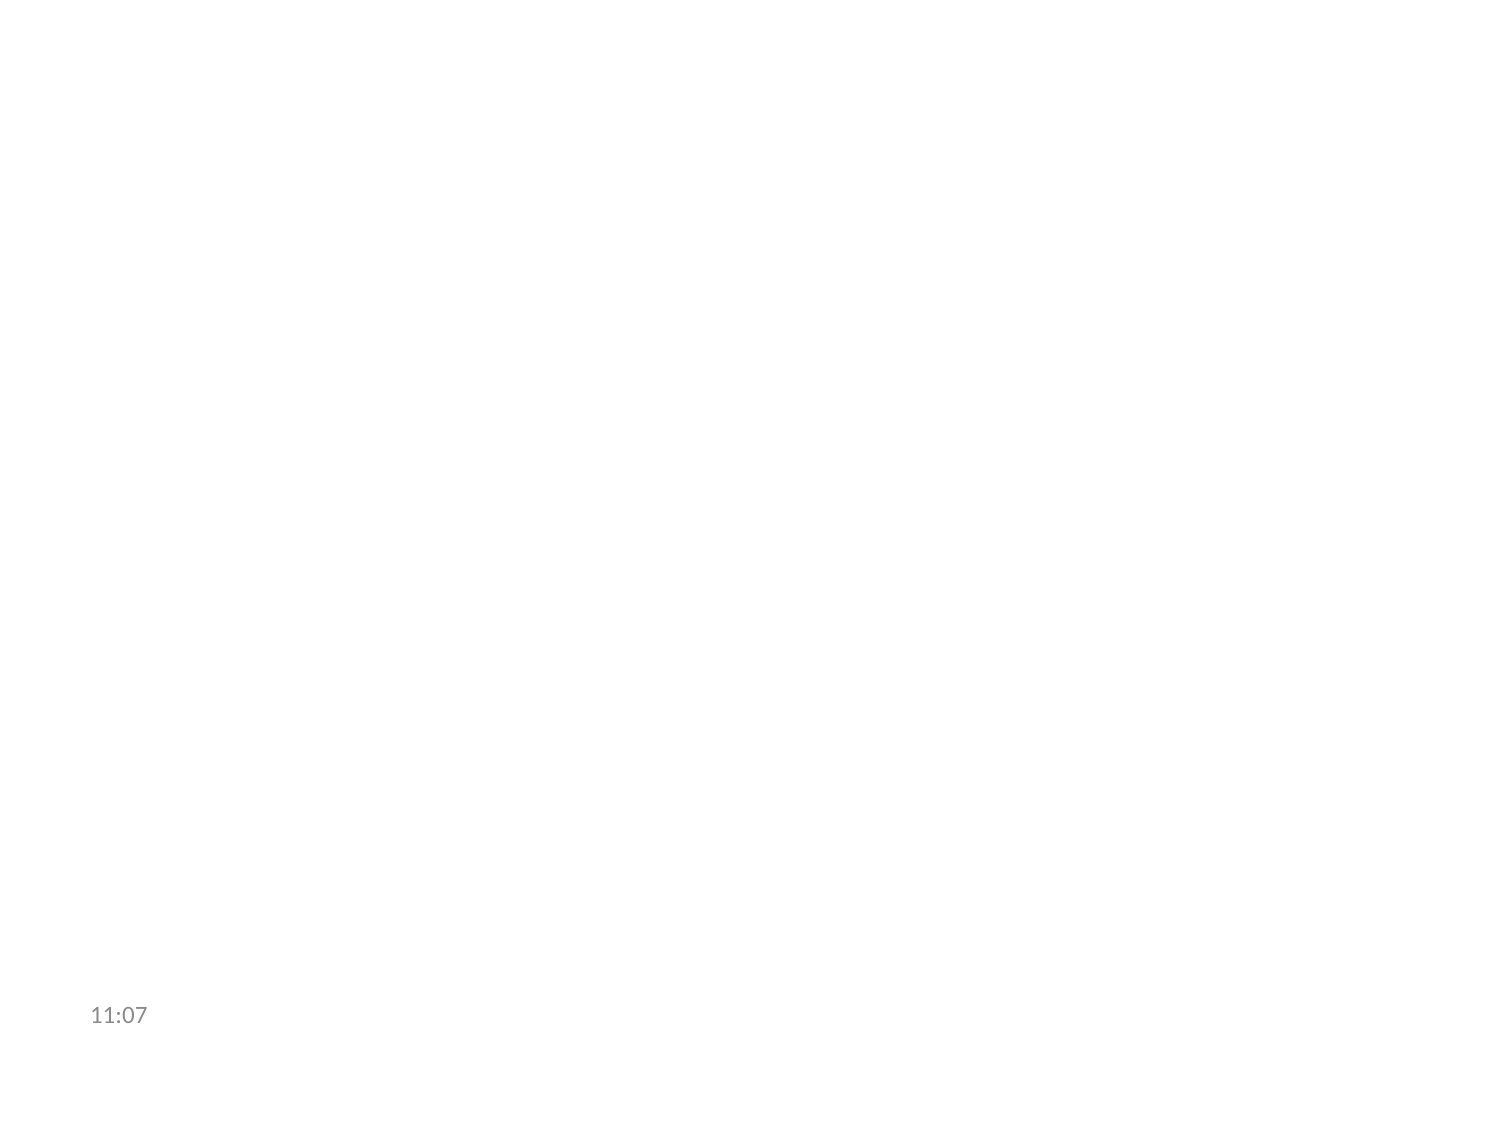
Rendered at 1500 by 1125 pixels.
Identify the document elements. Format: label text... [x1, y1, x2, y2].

text_box 15:35 [75, 983, 425, 1044]
